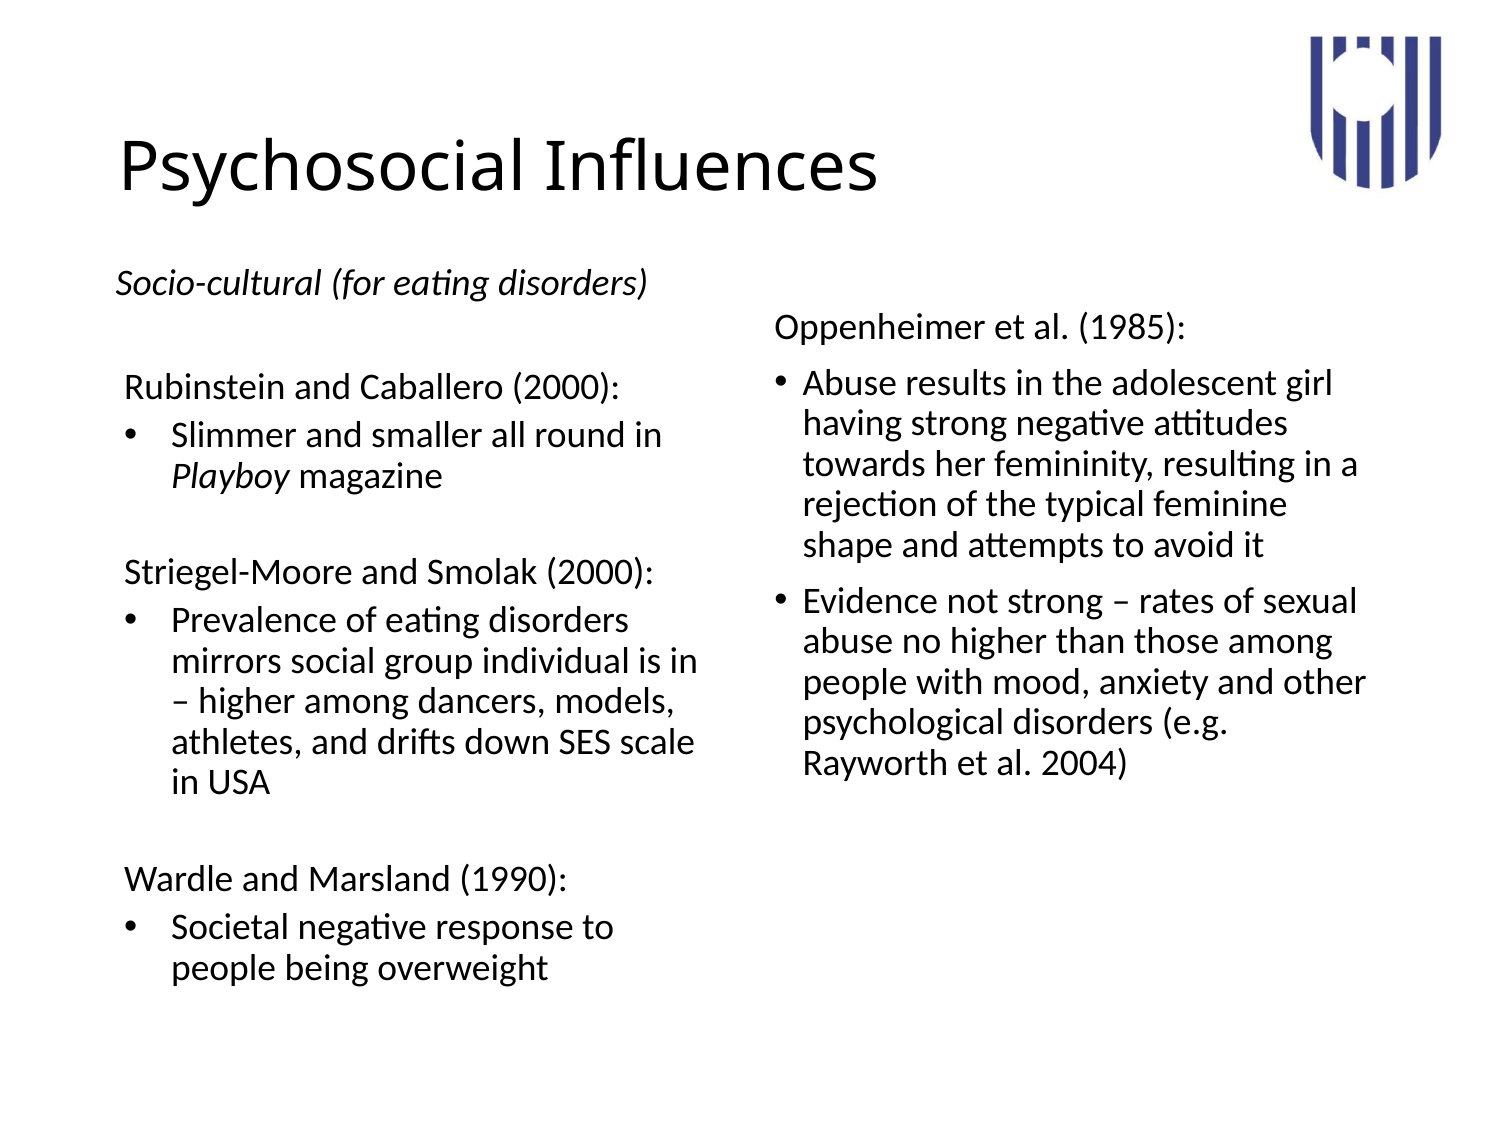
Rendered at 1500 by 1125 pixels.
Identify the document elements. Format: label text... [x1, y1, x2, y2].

title Psychosocial Influences [103, 59, 1397, 278]
picture [1257, 0, 1496, 237]
list Socio-cultural (for eating disorders) Rubinstein and Caballero (2000): Slimmer and smaller all round in Playboy magazine Striegel-Moore and Smolak (2000): Prevalence of eating disorders mirrors social group individual is in – higher among dancers, models, athletes, and drifts down SES scale in USA Wardle and Marsland (1990): Societal negative response to people being overweight [100, 255, 739, 1003]
list Oppenheimer et al. (1985): Abuse results in the adolescent girl having strong negative attitudes towards her femininity, resulting in a rejection of the typical feminine shape and attempts to avoid it Evidence not strong – rates of sexual abuse no higher than those among people with mood, anxiety and other psychological disorders (e.g. Rayworth et al. 2004) [759, 299, 1397, 1014]
